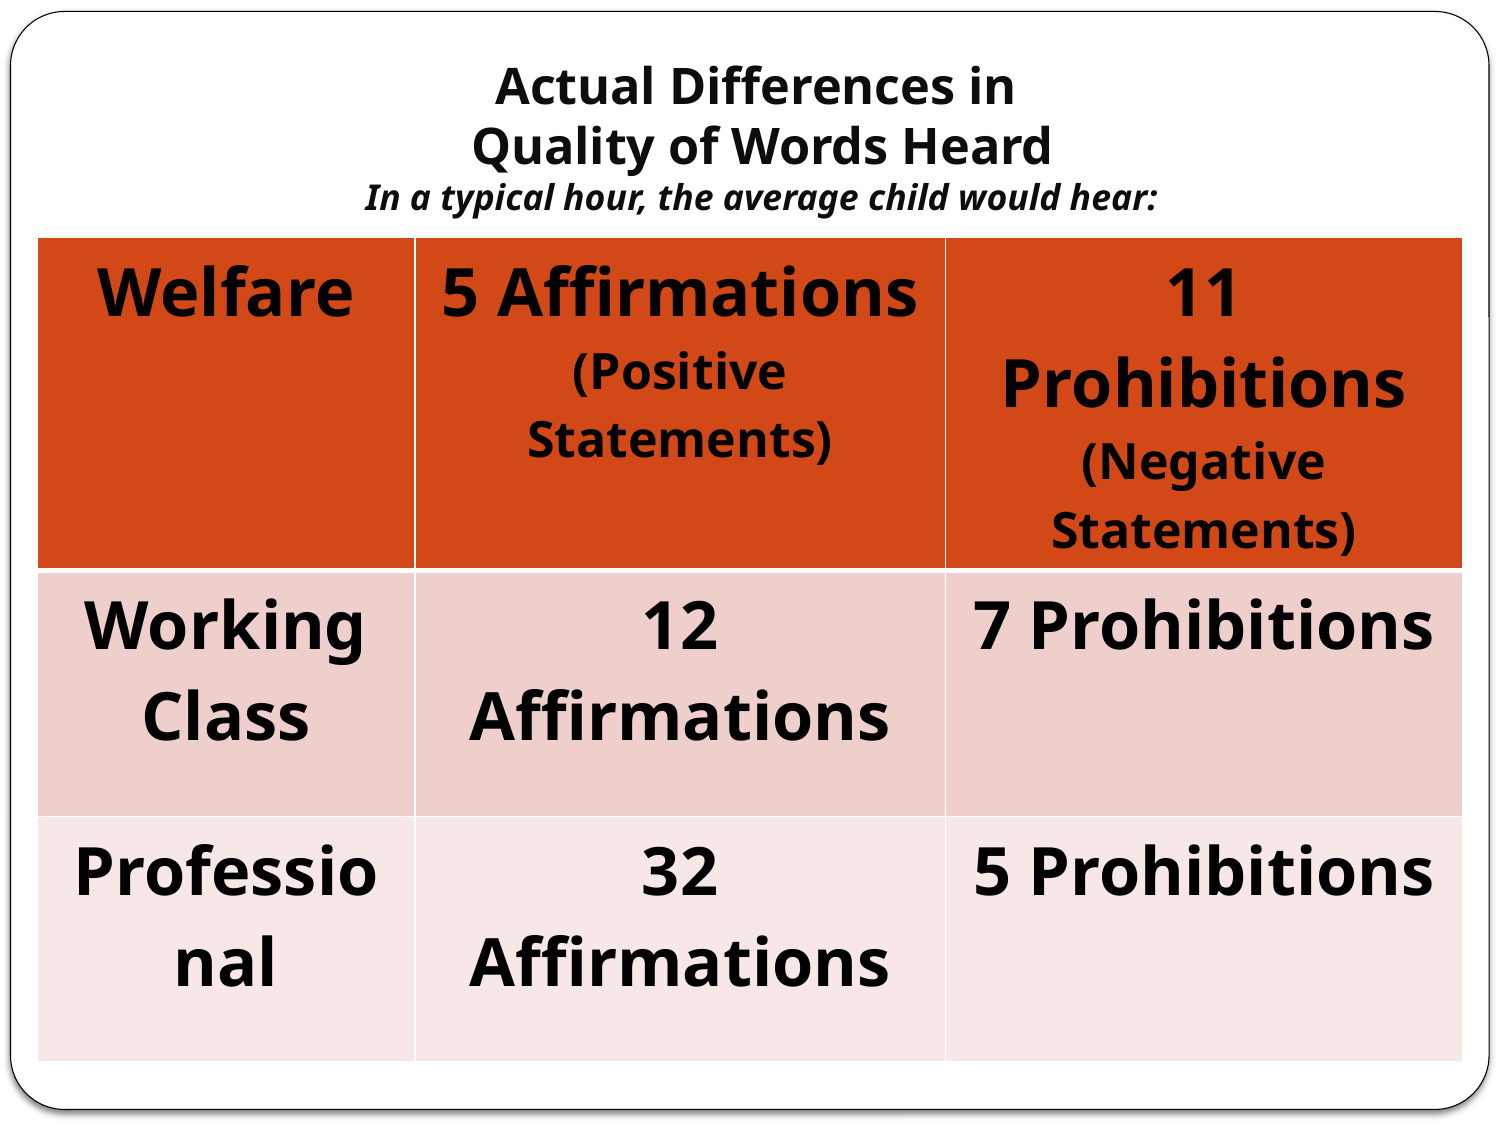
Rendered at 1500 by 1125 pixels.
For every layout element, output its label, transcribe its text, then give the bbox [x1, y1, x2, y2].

table_header 11 Prohibitions (Negative Statements) [946, 238, 1462, 568]
table_cell 32 Affirmations [416, 817, 945, 1061]
table_cell 7 Prohibitions [946, 573, 1462, 816]
table_header Welfare [38, 238, 414, 568]
table_cell 12 Affirmations [416, 573, 945, 816]
table_header 5 Affirmations (Positive Statements) [416, 238, 945, 568]
table_cell Working Class [38, 573, 414, 816]
table_cell Professional [38, 817, 414, 1061]
table_cell 5 Prohibitions [946, 817, 1462, 1061]
title Actual Differences in Quality of Words Heard In a typical hour, the average child would hear: [50, 45, 1475, 233]
